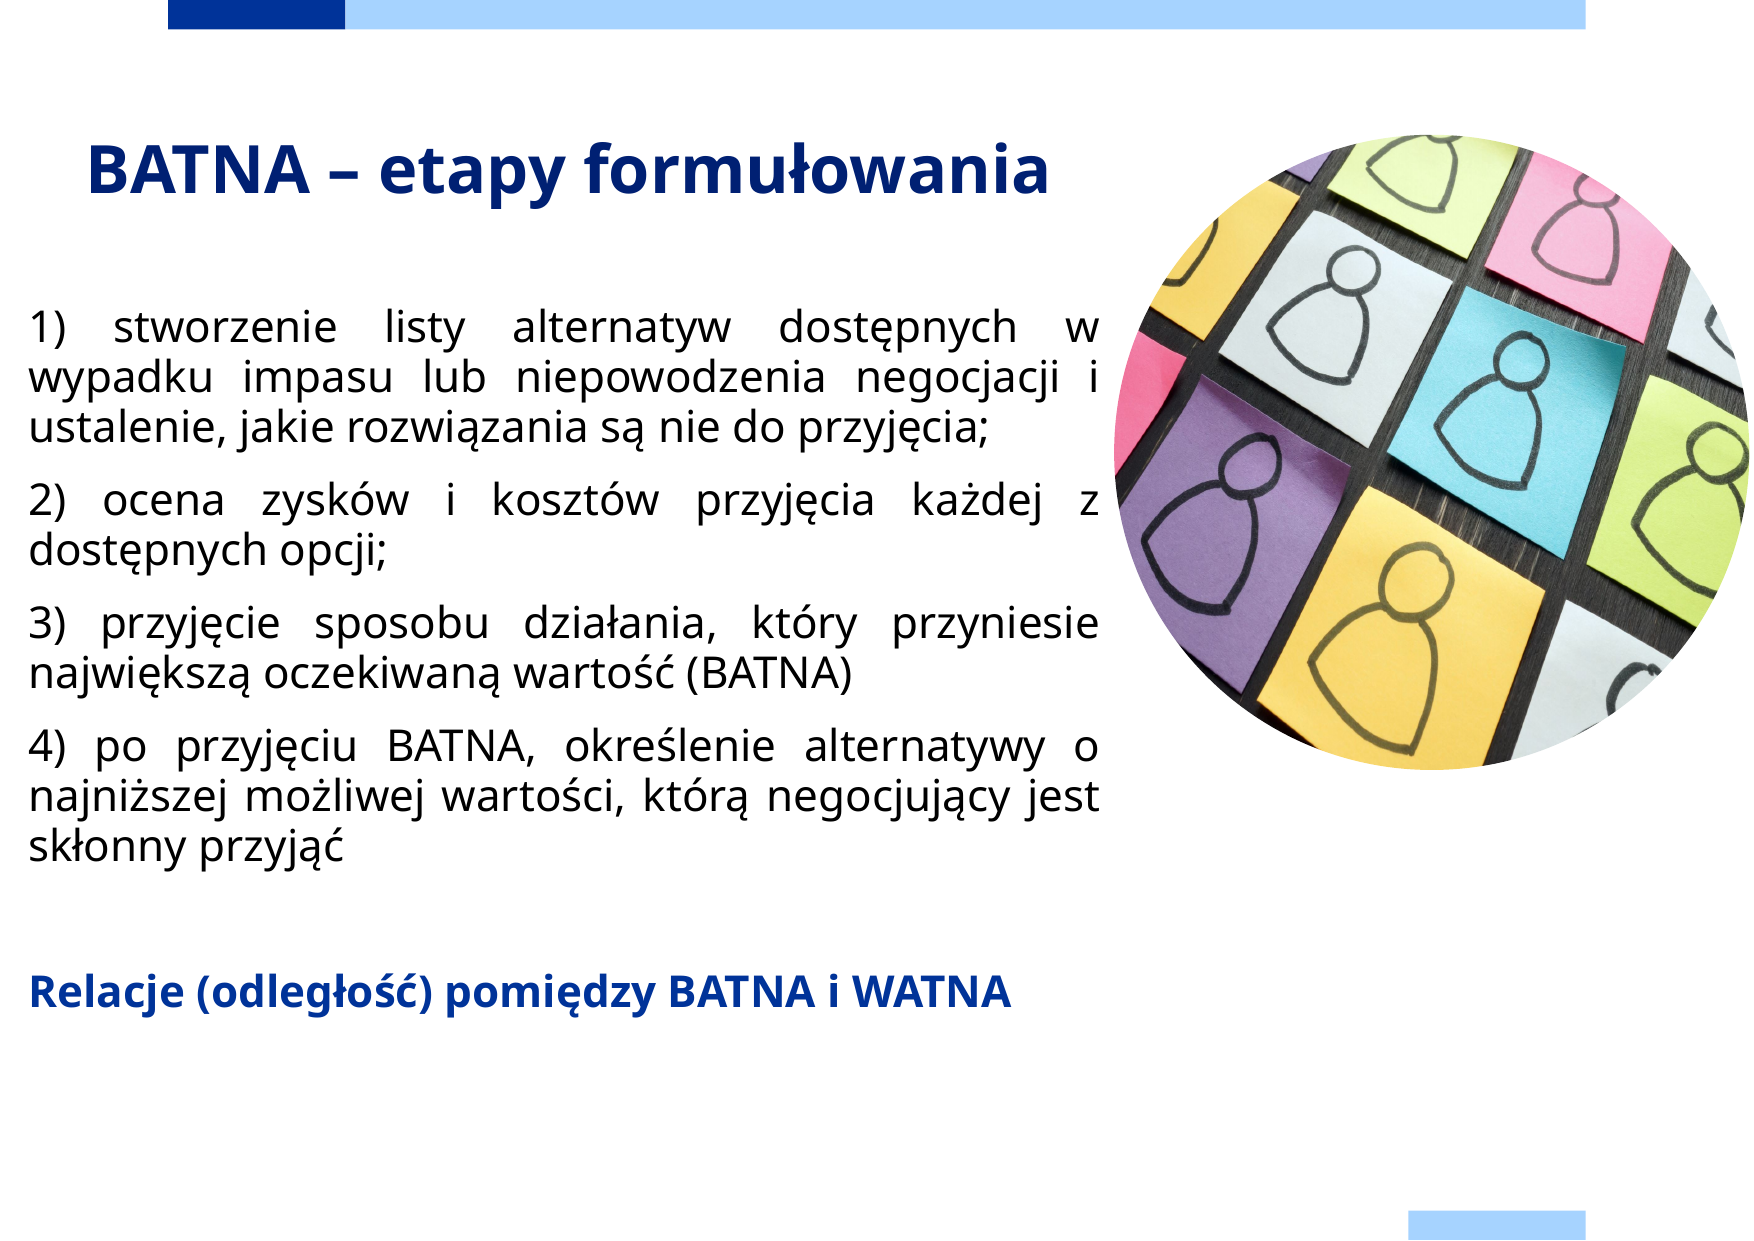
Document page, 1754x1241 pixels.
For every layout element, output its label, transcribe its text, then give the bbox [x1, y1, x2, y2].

picture [1114, 134, 1750, 770]
title BATNA – etapy formułowania [85, 62, 1078, 207]
list 1) stworzenie listy alternatyw dostępnych w wypadku impasu lub niepowodzenia negocjacji i ustalenie, jakie rozwiązania są nie do przyjęcia; 2) ocena zysków i kosztów przyjęcia każdej z dostępnych opcji; 3) przyjęcie sposobu działania, który przyniesie największą oczekiwaną wartość (BATNA) 4) po przyjęciu BATNA, określenie alternatywy o najniższej możliwej wartości, którą negocjujący jest skłonny przyjąć Relacje (odległość) pomiędzy BATNA i WATNA [28, 301, 1102, 1140]
